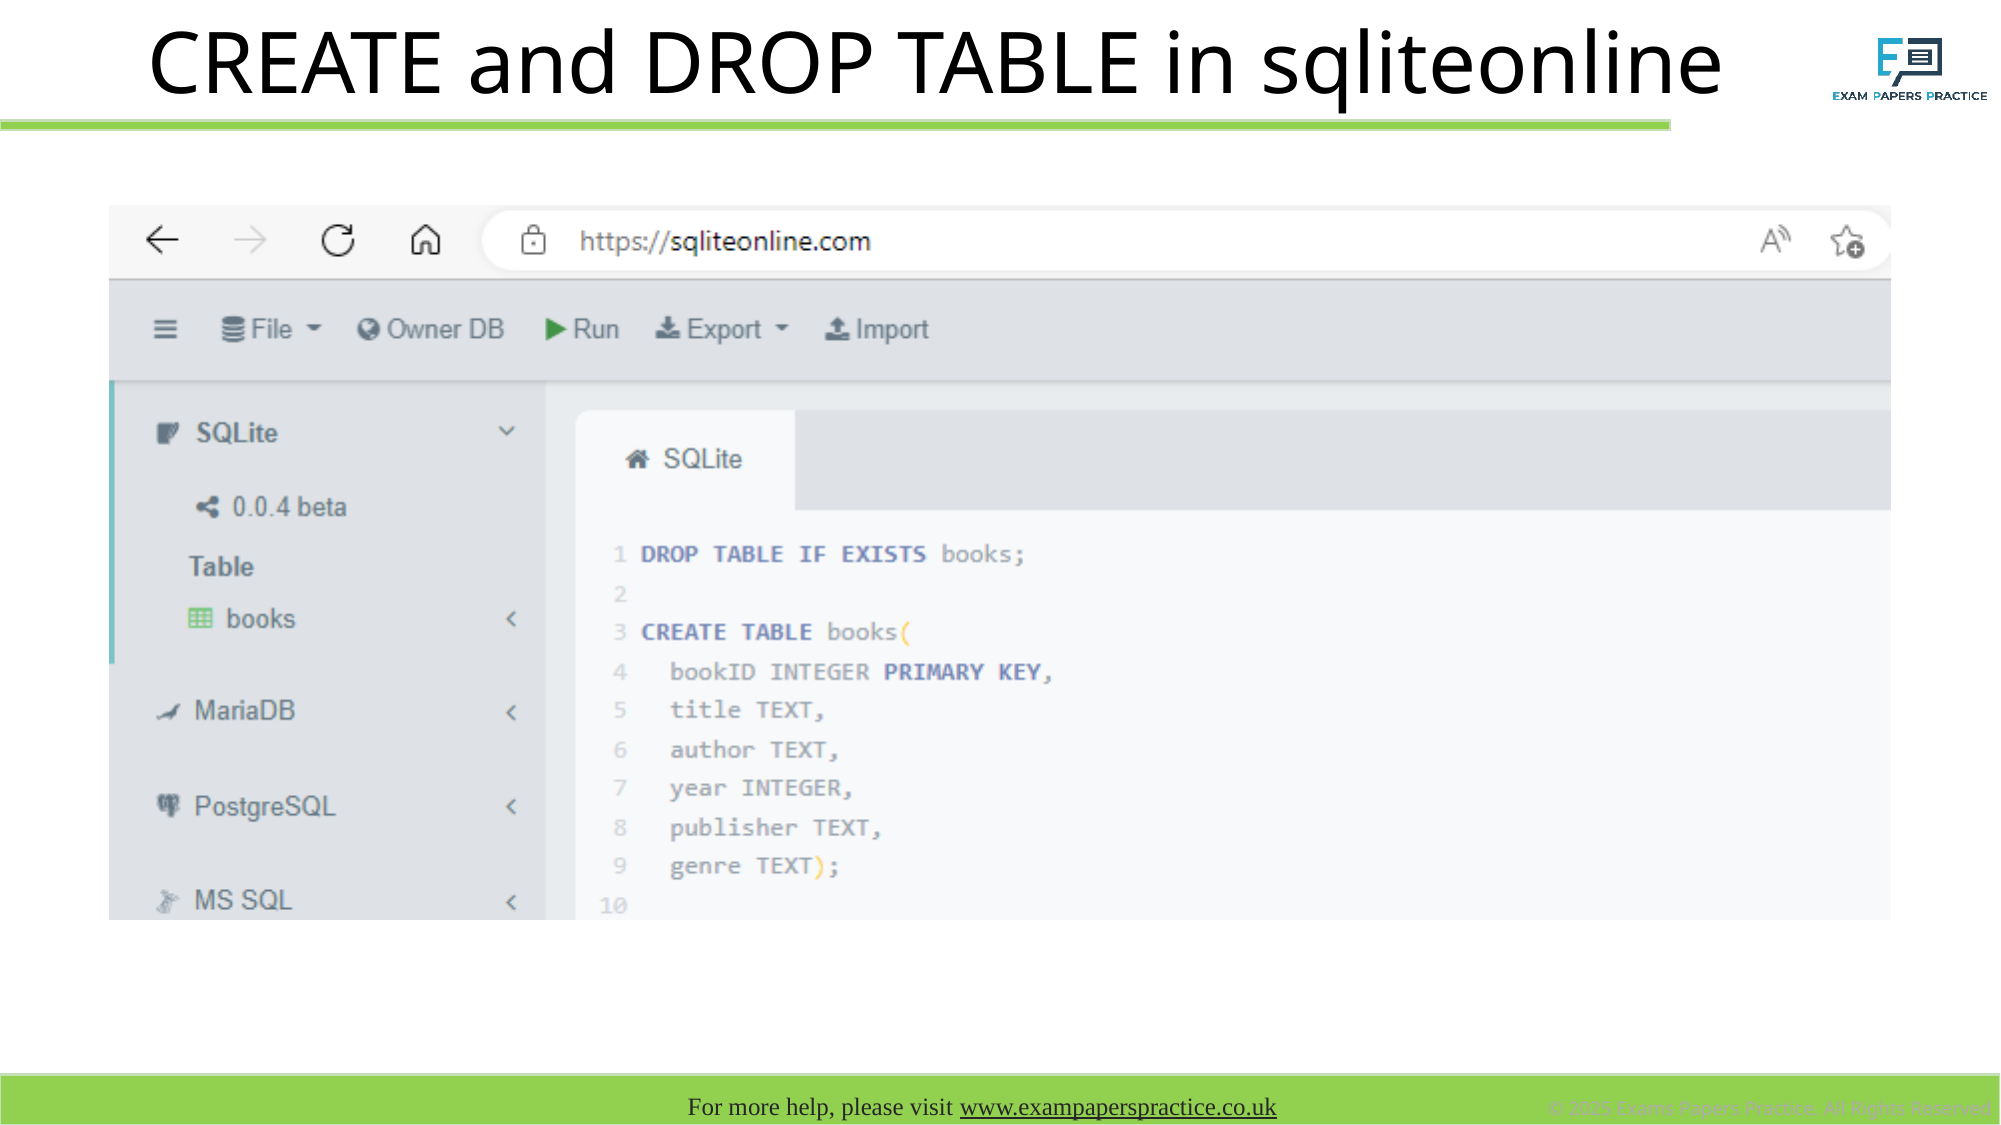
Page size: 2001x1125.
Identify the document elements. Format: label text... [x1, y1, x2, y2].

picture [109, 205, 1891, 920]
title CREATE and DROP TABLE in sqliteonline [132, 11, 1858, 121]
